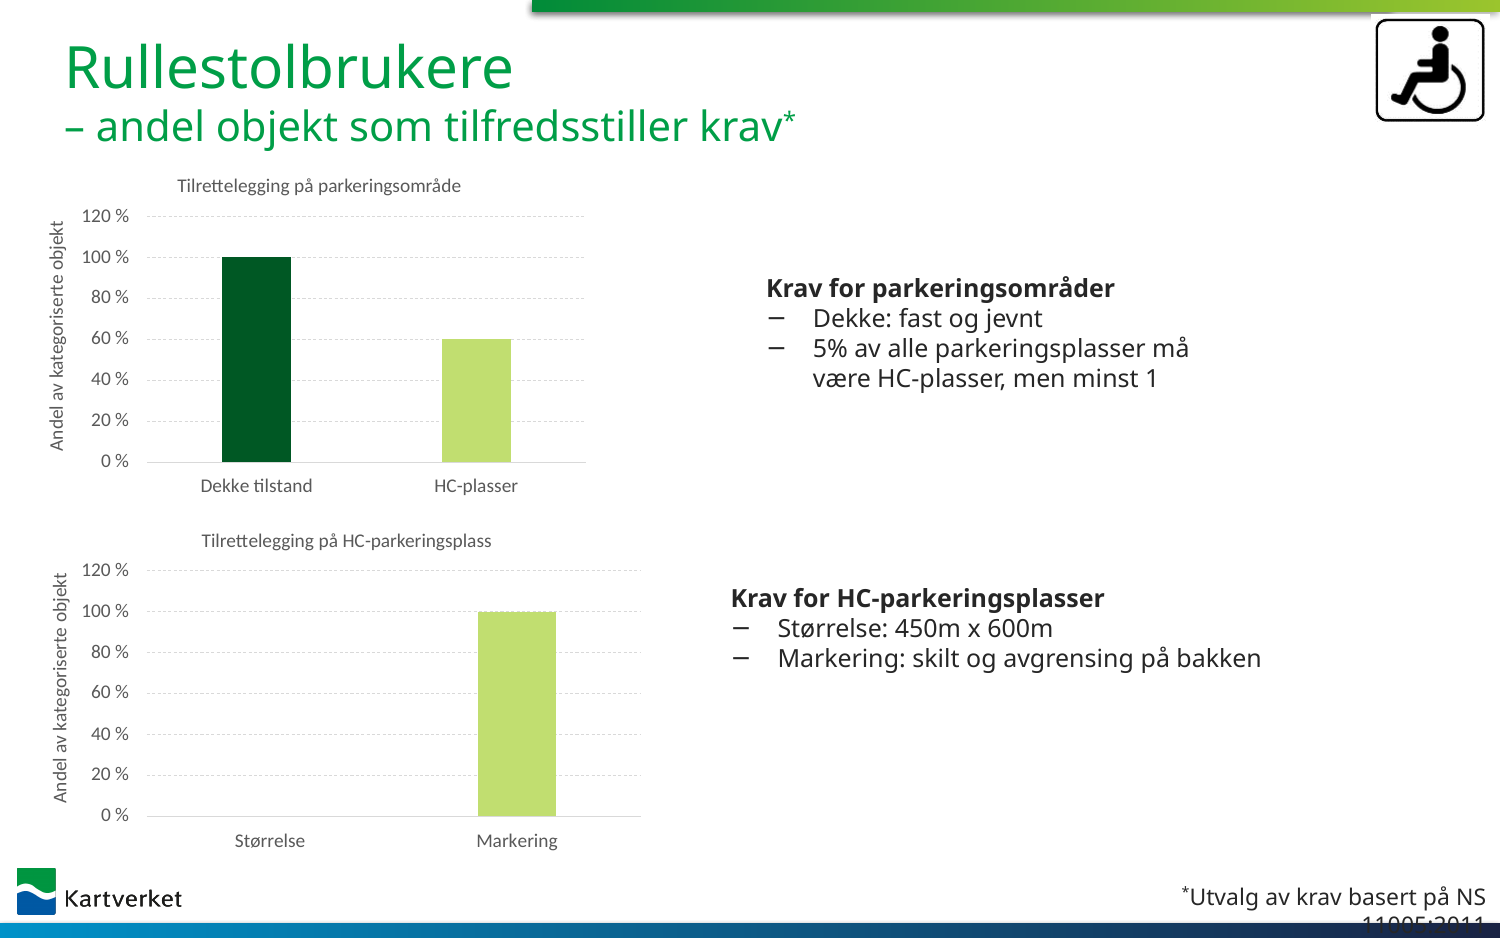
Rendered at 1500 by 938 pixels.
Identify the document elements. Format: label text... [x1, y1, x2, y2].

text_box Rullestolbrukere – andel objekt som tilfredsstiller krav* [49, 23, 1431, 158]
picture [41, 166, 598, 505]
text_box *Utvalg av krav basert på NS 11005:2011 [1068, 873, 1500, 938]
picture [41, 520, 652, 859]
picture [1371, 13, 1491, 127]
text_box Krav for parkeringsområder Dekke: fast og jevnt 5% av alle parkeringsplasser må være HC-plasser, men minst 1 [751, 264, 1232, 400]
text_box Krav for HC-parkeringsplasser Størrelse: 450m x 600m Markering: skilt og avgrensing på bakken [715, 574, 1278, 680]
